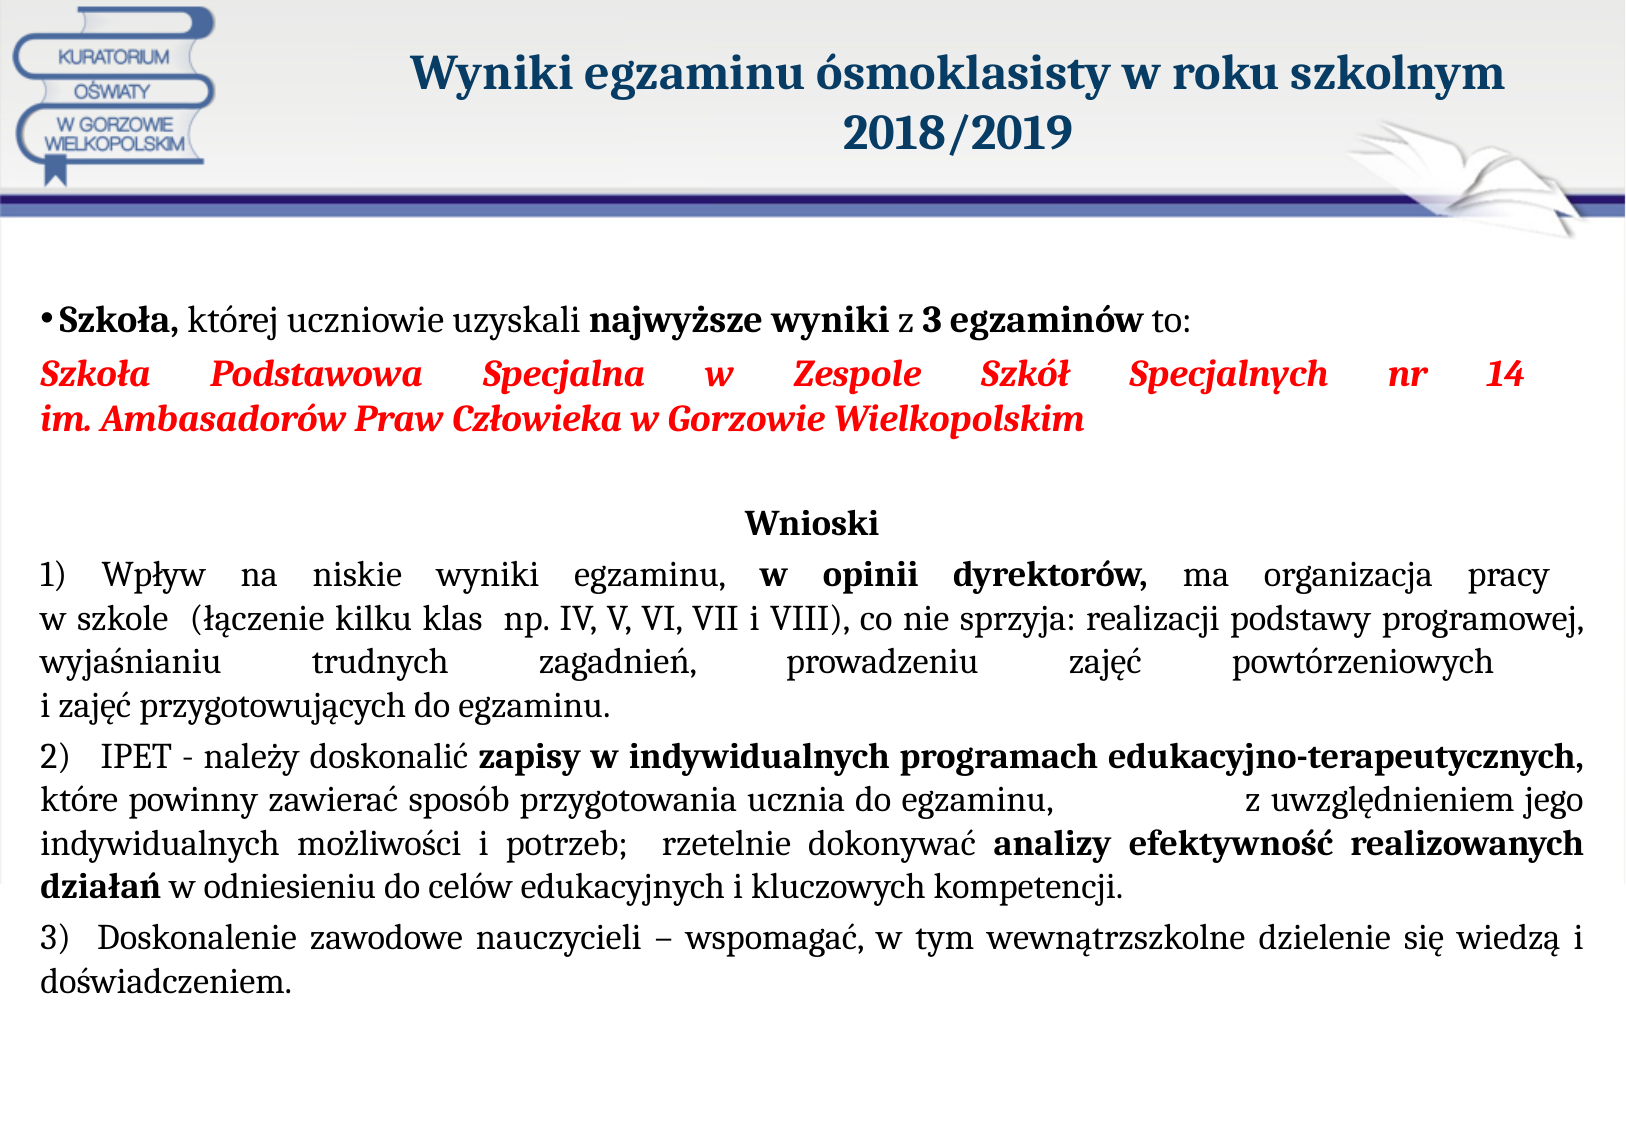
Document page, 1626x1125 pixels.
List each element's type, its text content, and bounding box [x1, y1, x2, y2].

title Wyniki egzaminu ósmoklasisty w roku szkolnym 2018/2019 [317, 23, 1600, 176]
list Szkoła, której uczniowie uzyskali najwyższe wyniki z 3 egzaminów to: Szkoła Podstawowa Specjalna w Zespole Szkół Specjalnych nr 14 im. Ambasadorów Praw Człowieka w Gorzowie Wielkopolskim Wnioski 1) Wpływ na niskie wyniki egzaminu, w opinii dyrektorów, ma organizacja pracy w szkole (łączenie kilku klas np. IV, V, VI, VII i VIII), co nie sprzyja: realizacji podstawy programowej, wyjaśnianiu trudnych zagadnień, prowadzeniu zajęć powtórzeniowych i zajęć przygotowujących do egzaminu. 2) IPET - należy doskonalić zapisy w indywidualnych programach edukacyjno-terapeutycznych, które powinny zawierać sposób przygotowania ucznia do egzaminu, z uwzględnieniem jego indywidualnych możliwości i potrzeb; rzetelnie dokonywać analizy efektywność realizowanych działań w odniesieniu do celów edukacyjnych i kluczowych kompetencji. 3) Doskonalenie zawodowe nauczycieli – wspomagać, w tym wewnątrzszkolne dzielenie się wiedzą i doświadczeniem. [25, 234, 1600, 1024]
picture [0, 0, 1626, 1125]
